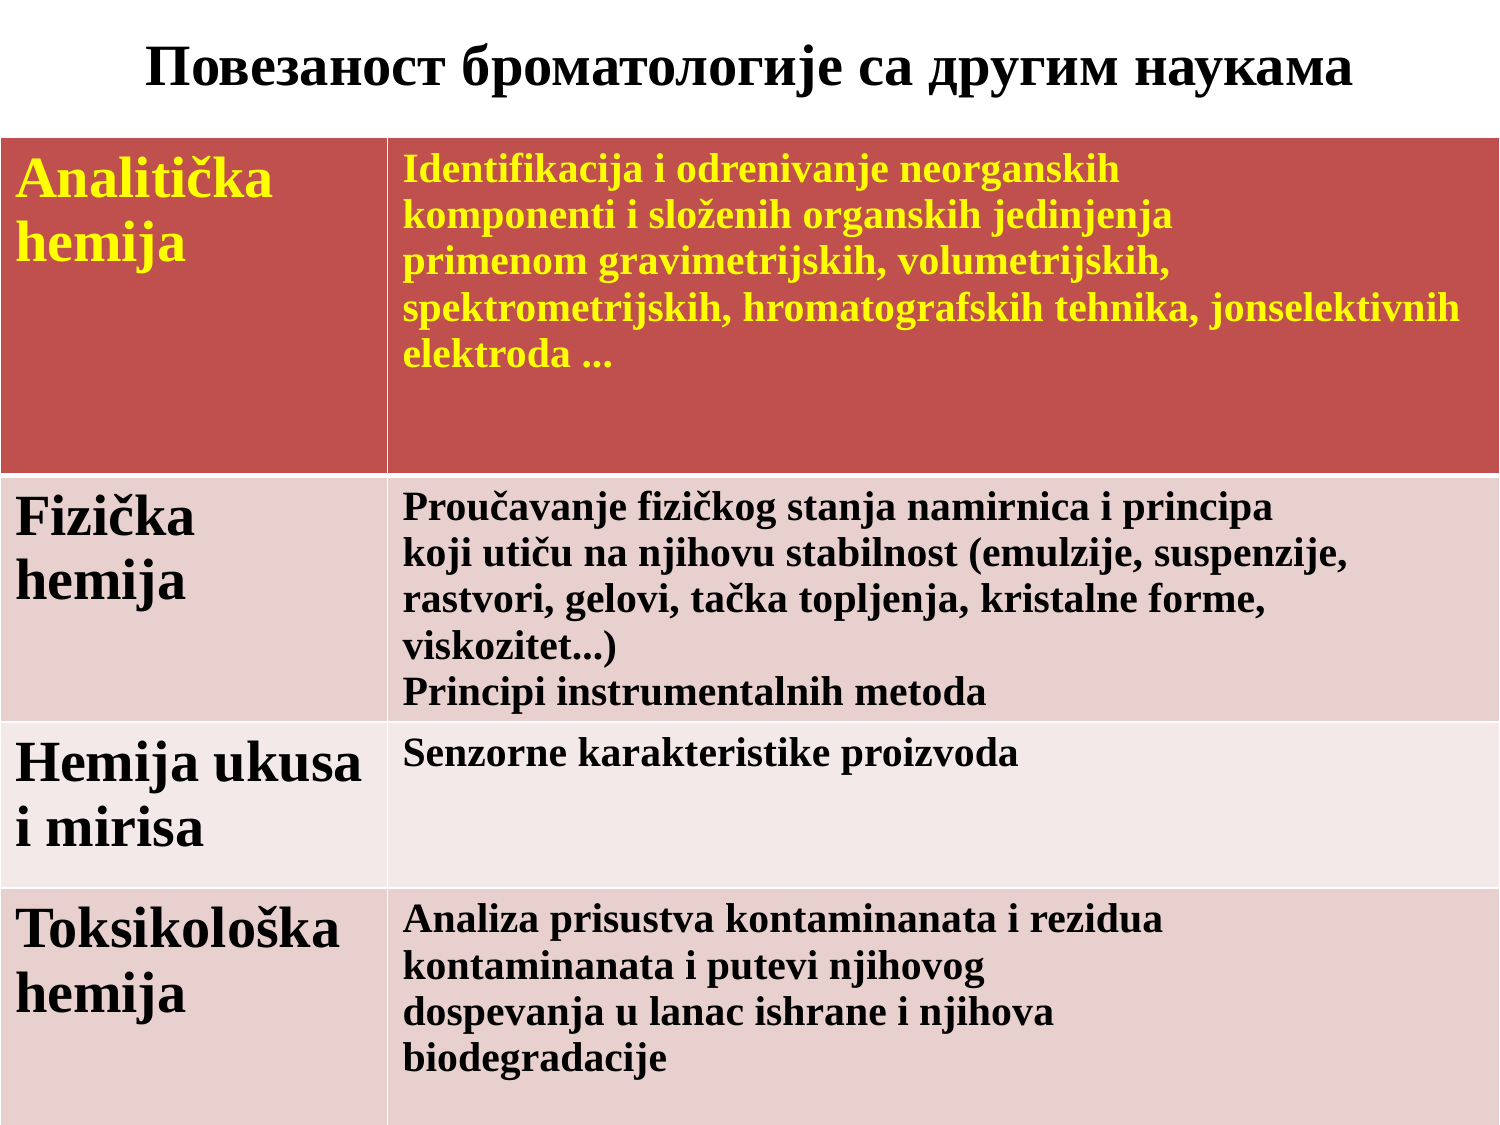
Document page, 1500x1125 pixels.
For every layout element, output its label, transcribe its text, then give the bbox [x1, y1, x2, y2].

table_header Analitička hemija [1, 138, 387, 473]
table_cell Fizička hemija [1, 478, 387, 721]
table_cell Proučavanje fizičkog stanja namirnica i principa koji utiču na njihovu stabilnost (emulzije, suspenzije, rastvori, gelovi, tačka topljenja, kristalne forme, viskozitet...) Principi instrumentalnih metoda [388, 478, 1499, 721]
table_cell Hemija ukusa i mirisa [1, 723, 387, 887]
table_header Identifikacija i odrenivanje neorganskih komponenti i složenih organskih jedinjenja primenom gravimetrijskih, volumetrijskih, spektrometrijskih, hromatografskih tehnika, jonselektivnih elektroda ... [388, 138, 1499, 473]
title Повезаност броматологије са другим наукама [0, 0, 1500, 125]
table_cell Toksikološka hemija [1, 889, 387, 1125]
table_cell Analiza prisustva kontaminanata i rezidua kontaminanata i putevi njihovog dospevanja u lanac ishrane i njihova biodegradacije [388, 889, 1499, 1125]
table_cell Senzorne karakteristike proizvoda [388, 723, 1499, 887]
